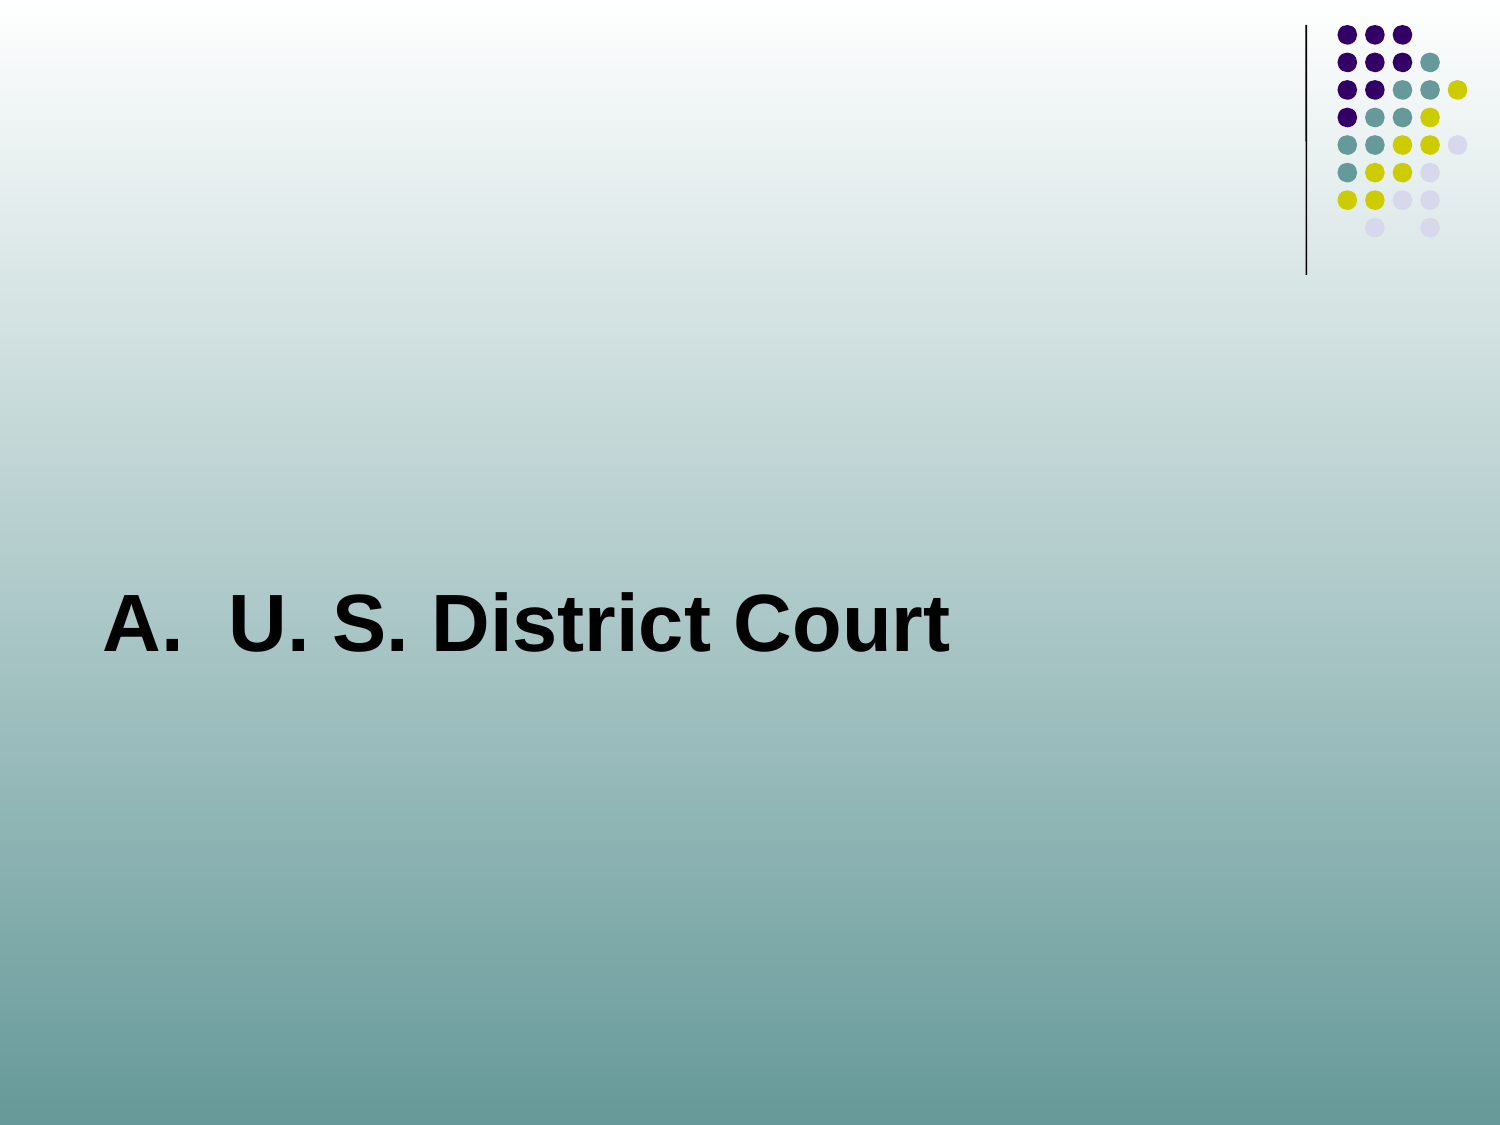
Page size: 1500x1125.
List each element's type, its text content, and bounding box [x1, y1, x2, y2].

title A. U. S. District Court [87, 462, 1325, 675]
